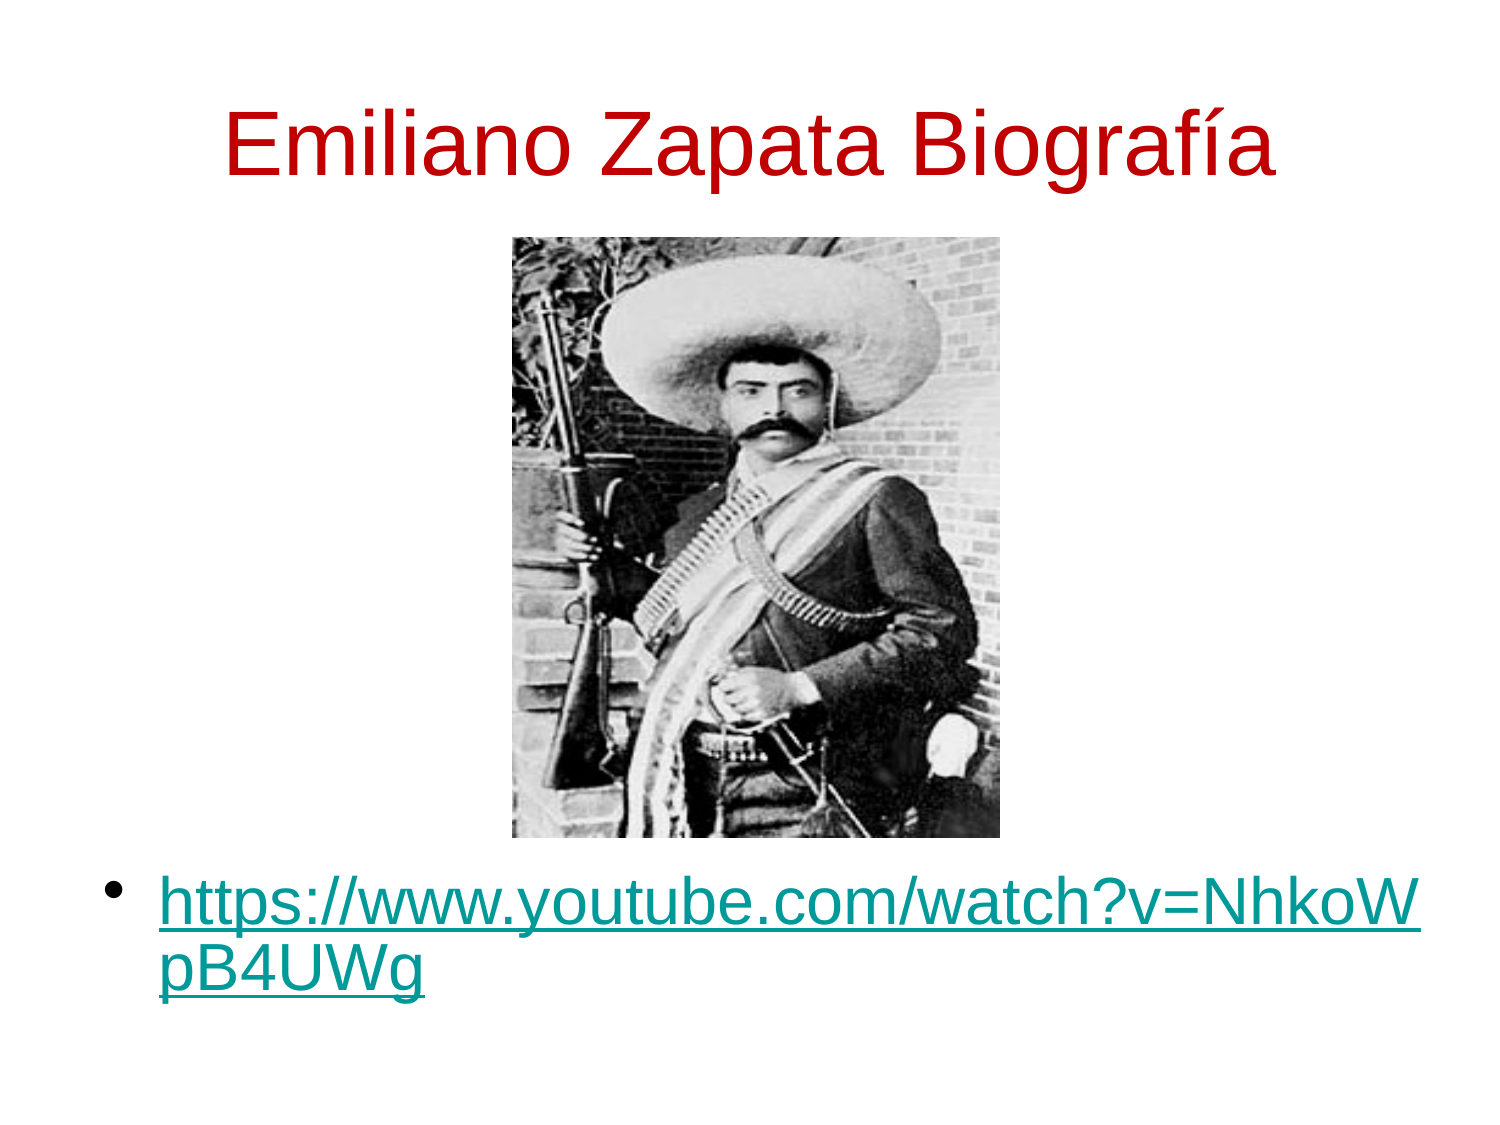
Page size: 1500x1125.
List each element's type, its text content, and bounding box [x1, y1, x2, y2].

title Emiliano Zapata Biografía [75, 45, 1425, 233]
list https://www.youtube.com/watch?v=NhkoWpB4UWg [87, 849, 1438, 1075]
picture [512, 237, 1001, 838]
